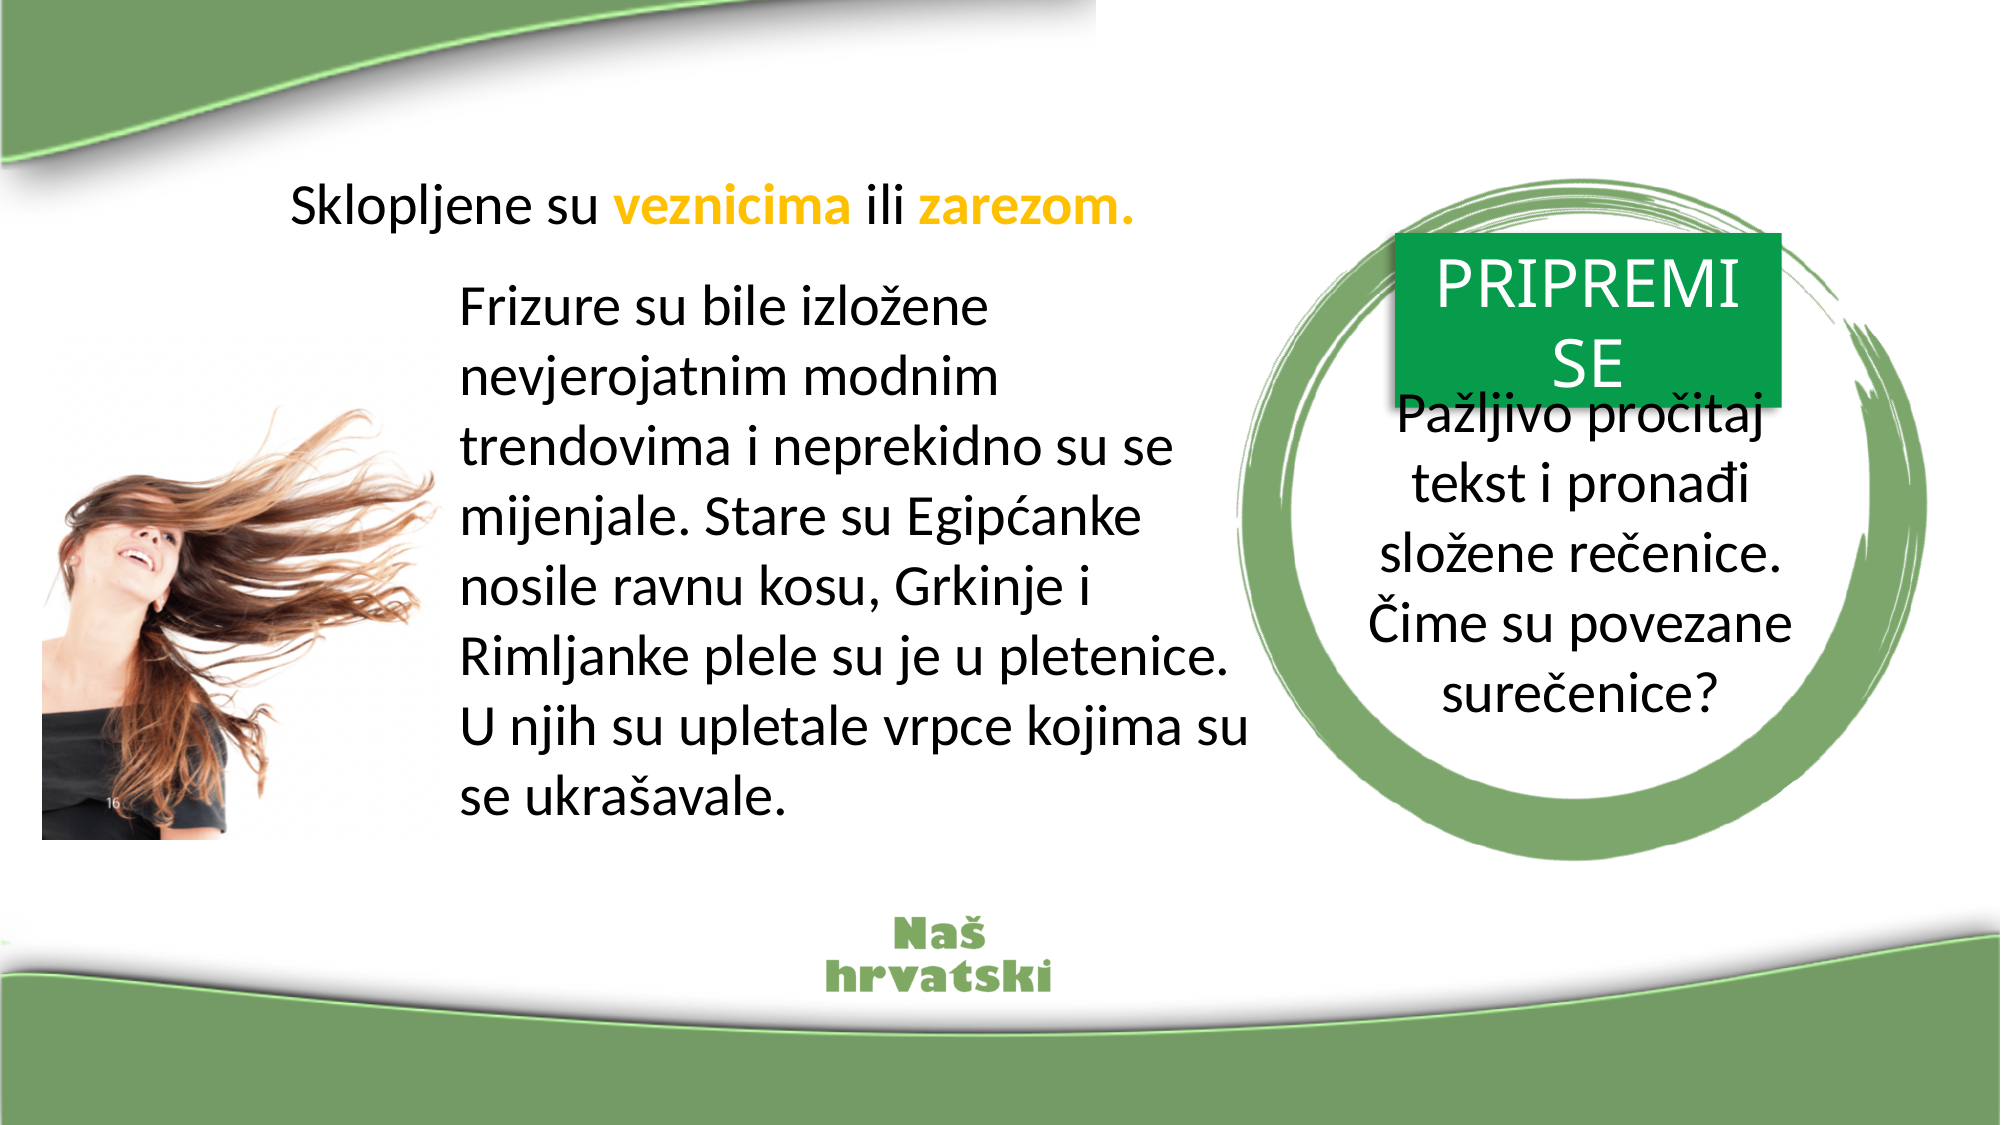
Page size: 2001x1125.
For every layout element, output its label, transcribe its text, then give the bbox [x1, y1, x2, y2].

picture [789, 27, 1098, 1125]
picture [42, 0, 601, 840]
text_box Sklopljene su veznicima ili zarezom. [1098, 158, 1208, 244]
picture [1237, 177, 1924, 855]
text_box Sklopljene su veznicima ili zarezom. [218, 158, 430, 244]
text_box Sklopljene su veznicima ili zarezom. [601, 158, 902, 244]
text_box Frizure su bile izložene nevjerojatnim modnim trendovima i neprekidno su se mijenjale. Stare su Egipćanke nosile ravnu kosu, Grkinje i Rimljanke plele su je u pletenice. U njih su upletale vrpce kojima su se ukrašavale. [1098, 260, 1237, 835]
text_box Frizure su bile izložene nevjerojatnim modnim trendovima i neprekidno su se mijenjale. Stare su Egipćanke nosile ravnu kosu, Grkinje i Rimljanke plele su je u pletenice. U njih su upletale vrpce kojima su se ukrašavale. [445, 260, 902, 835]
